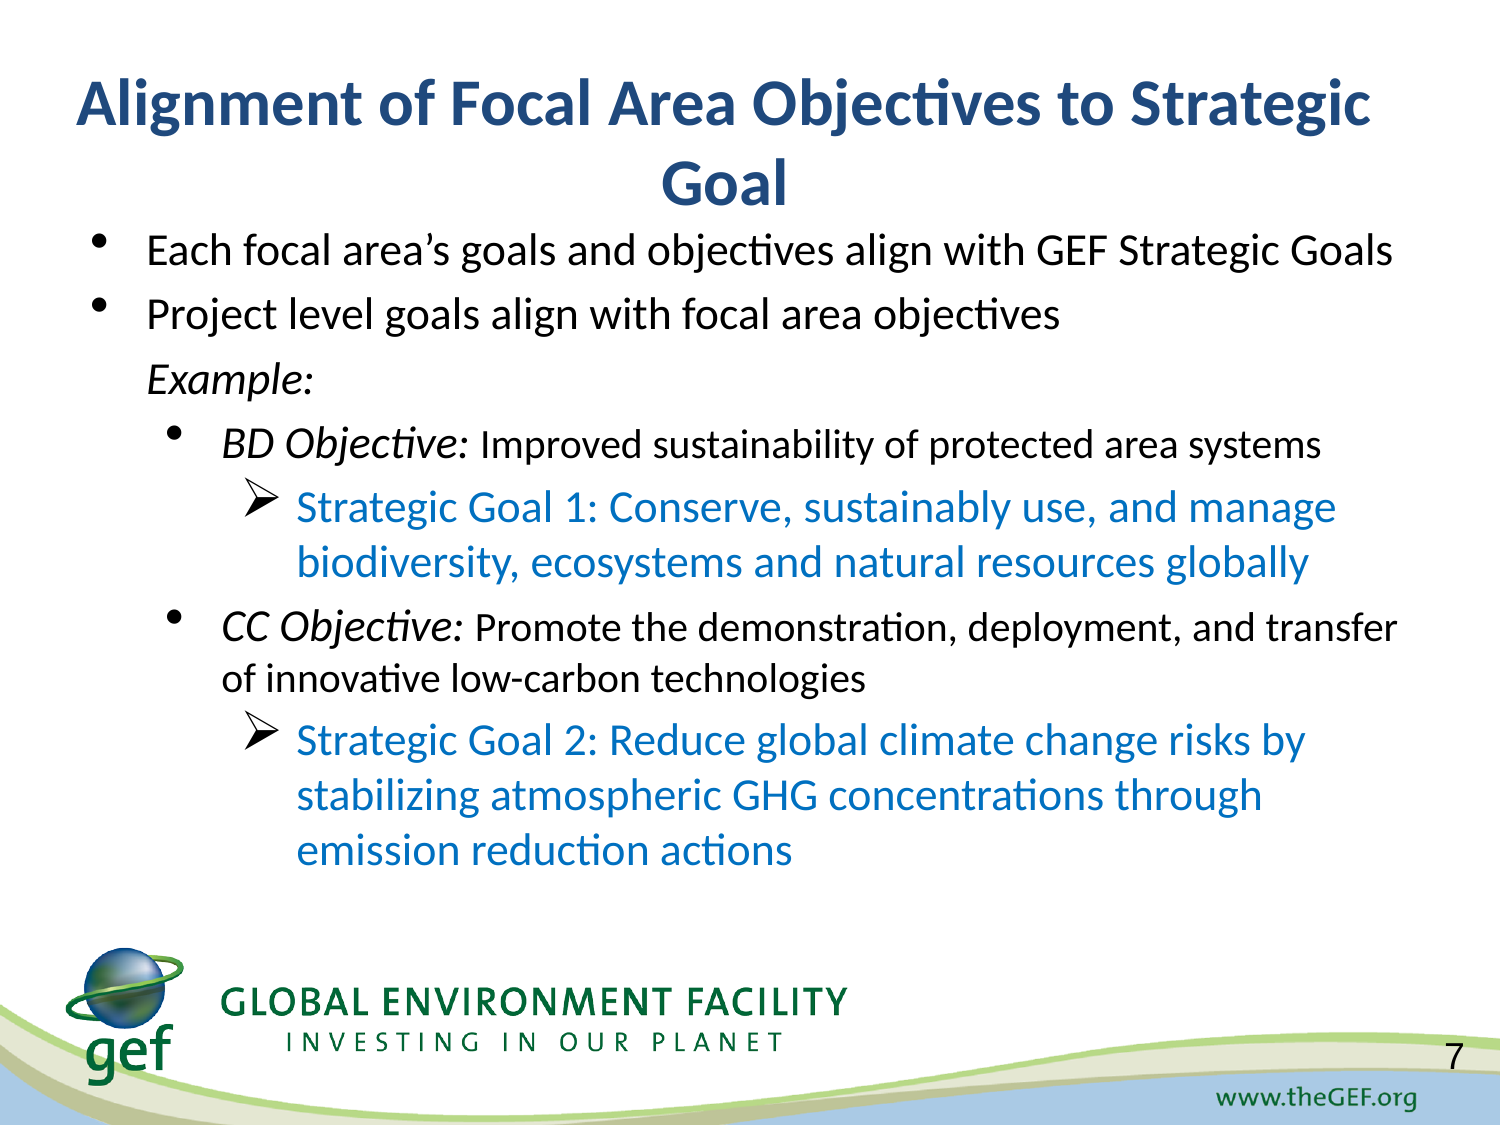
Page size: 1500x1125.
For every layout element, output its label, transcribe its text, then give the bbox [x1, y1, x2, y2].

picture [0, 920, 1500, 1125]
title Alignment of Focal Area Objectives to Strategic Goal [24, 44, 1426, 233]
list Each focal area’s goals and objectives align with GEF Strategic Goals Project level goals align with focal area objectives Example: BD Objective: Improved sustainability of protected area systems Strategic Goal 1: Conserve, sustainably use, and manage biodiversity, ecosystems and natural resources globally CC Objective: Promote the demonstration, deployment, and transfer of innovative low-carbon technologies Strategic Goal 2: Reduce global climate change risks by stabilizing atmospheric GHG concentrations through emission reduction actions [74, 212, 1426, 981]
slide_number 7 [1417, 1012, 1500, 1095]
